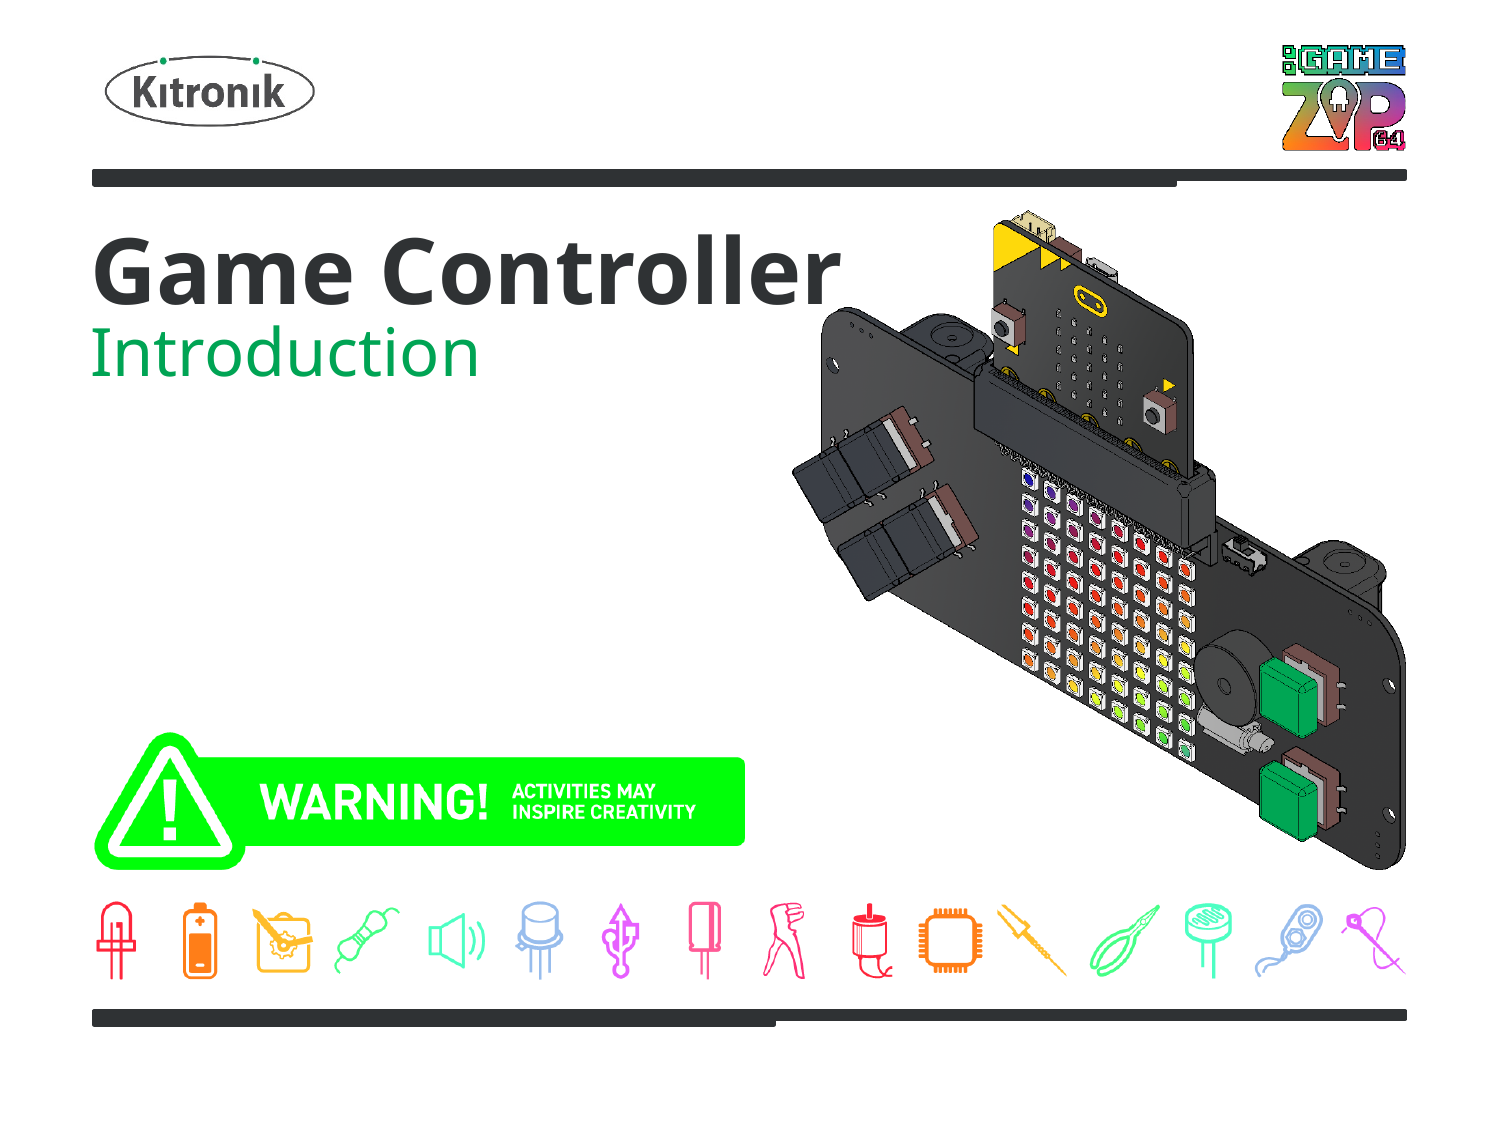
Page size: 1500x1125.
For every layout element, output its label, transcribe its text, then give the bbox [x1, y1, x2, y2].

picture [1281, 44, 1406, 152]
subtitle Introduction [75, 362, 787, 591]
picture [94, 44, 325, 138]
text_box Game Controller [74, 174, 1425, 362]
picture [792, 210, 1406, 870]
picture [94, 731, 745, 870]
text_box [92, 169, 1407, 174]
picture [96, 901, 1406, 980]
text_box [92, 1021, 776, 1027]
text_box [92, 1009, 1407, 1021]
